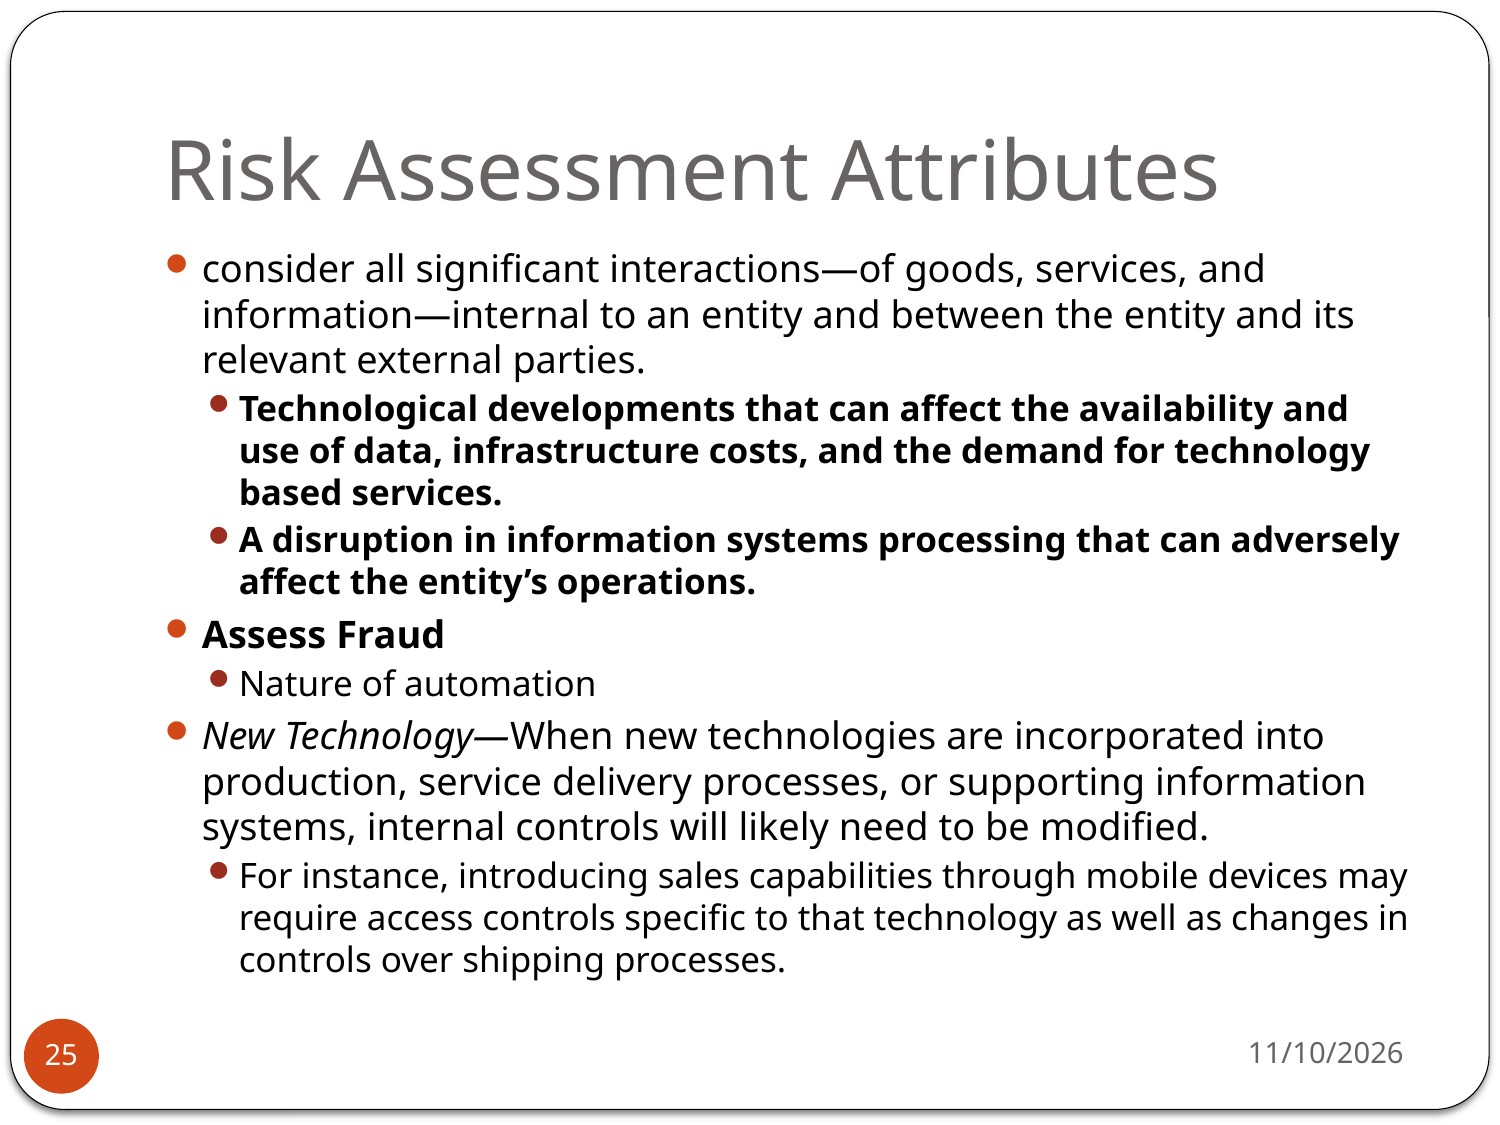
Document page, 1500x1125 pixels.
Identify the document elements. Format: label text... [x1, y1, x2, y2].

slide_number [1012, 1015, 1419, 1094]
slide_number 25 [23, 1018, 99, 1094]
list consider all significant interactions—of goods, services, and information—internal to an entity and between the entity and its relevant external parties. Technological developments that can affect the availability and use of data, infrastructure costs, and the demand for technology based services. A disruption in information systems processing that can adversely affect the entity’s operations. Assess Fraud Nature of automation New Technology—When new technologies are incorporated into production, service delivery processes, or supporting information systems, internal controls will likely need to be modified. For instance, introducing sales capabilities through mobile devices may require access controls specific to that technology as well as changes in controls over shipping processes. [150, 237, 1425, 988]
title Risk Assessment Attributes [150, 45, 1425, 233]
